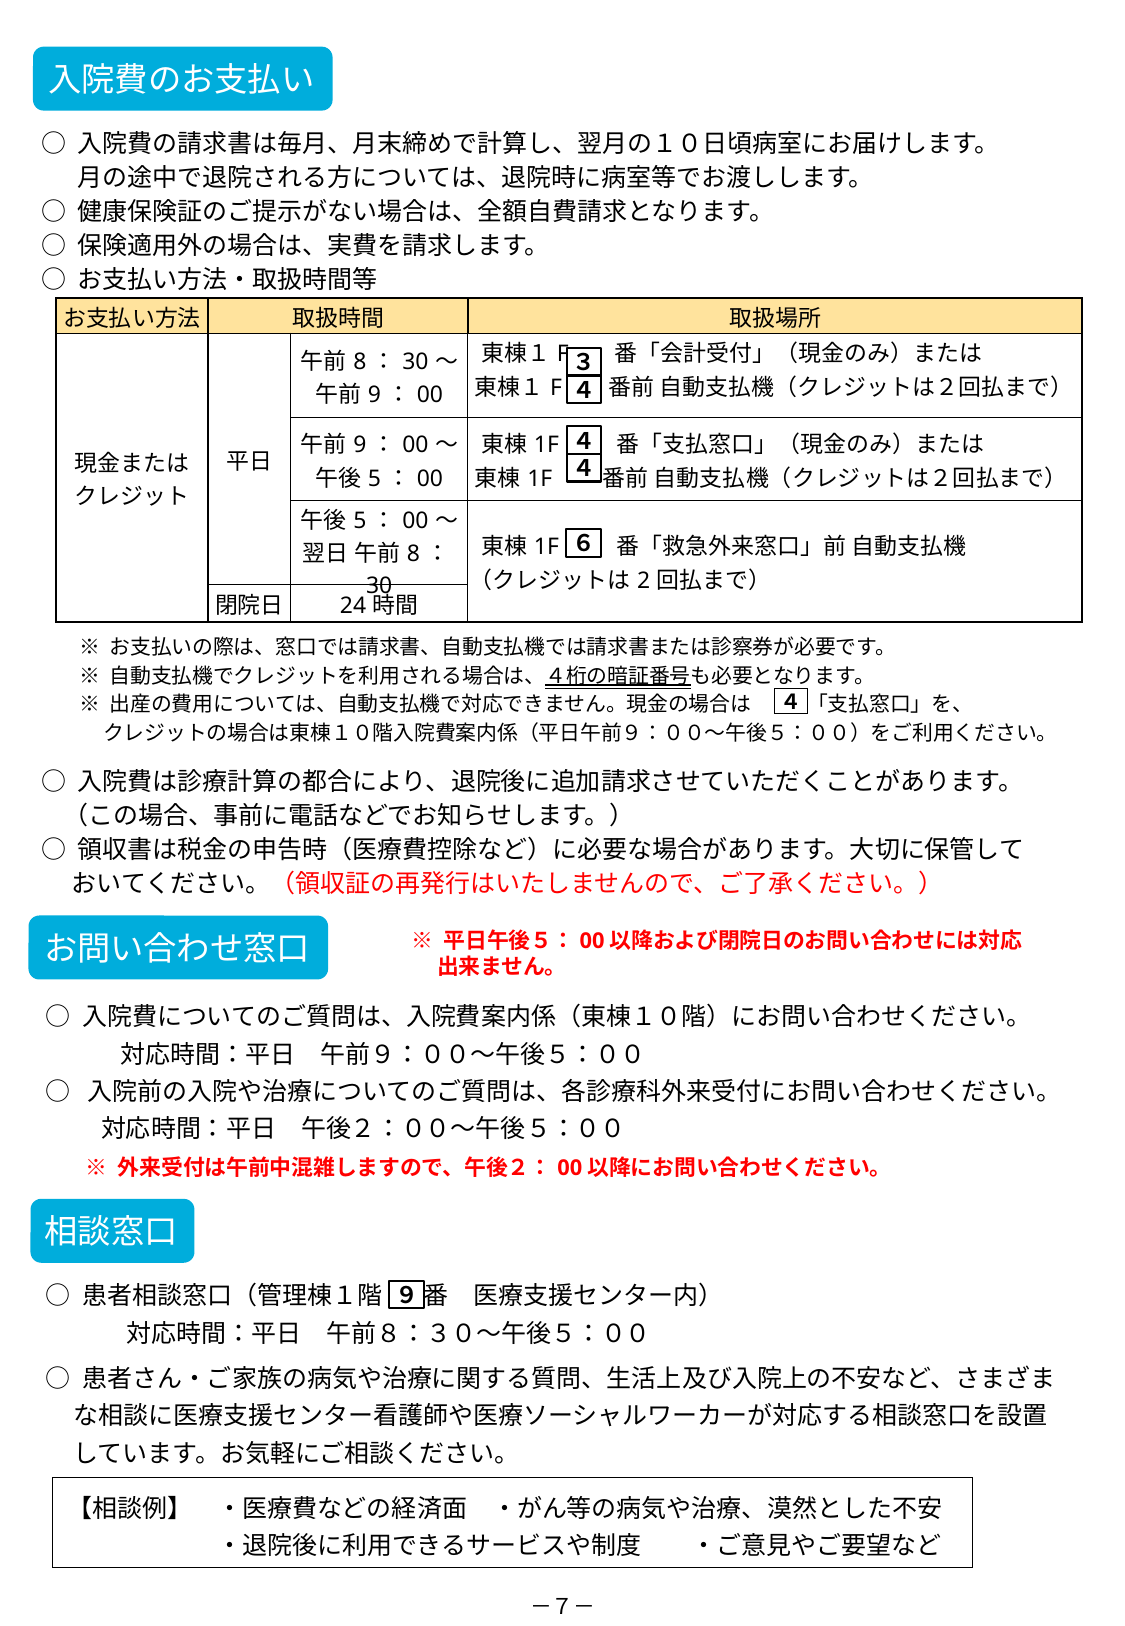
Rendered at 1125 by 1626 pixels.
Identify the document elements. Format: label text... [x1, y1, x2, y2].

table_cell 24時間 [291, 585, 467, 621]
text_box ４ [566, 375, 602, 403]
table_header お支払い方法 [57, 299, 207, 333]
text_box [28, 1198, 195, 1263]
table_header 取扱時間 [209, 299, 467, 333]
table_cell 午前8：30～ 午前9：00 [291, 334, 467, 417]
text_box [30, 46, 333, 111]
text_box ９ [389, 1280, 425, 1309]
text_box ４ [566, 426, 602, 453]
table_cell 午前9：00～ 午後5：00 [291, 418, 467, 500]
table_cell 午後5：00～ 翌日 午前8：30 [291, 501, 467, 584]
text_box ○ 患者相談窓口（管理棟１階 番 医療支援センター内） 対応時間：平日 午前８：３０～午後５：００ [30, 1264, 1083, 1347]
text_box ３ [566, 347, 602, 375]
text_box ○ 患者さん・ご家族の病気や治療に関する質問、生活上及び入院上の不安など、さまざま な相談に医療支援センター看護師や医療ソーシャルワーカーが対応する相談窓口を設置 しています。お気軽にご相談ください。 [30, 1347, 1083, 1475]
text_box ○ 入院費の請求書は毎月、月末締めで計算し、翌月の１０日頃病室にお届けします。 月の途中で退院される方については、退院時に病室等でお渡しします。 ○ 健康保険証のご提示がない場合は、全額自費請求となります。 ○ 保険適用外の場合は、実費を請求します。 ○ お支払い方法・取扱時間等 [26, 115, 1035, 301]
text_box －７－ [515, 1585, 610, 1625]
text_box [26, 915, 329, 980]
table_cell 東棟１F 番「会計受付」（現金のみ）または 東棟１F 番前 自動支払機（クレジットは２回払まで） [468, 334, 1081, 417]
text_box ※ 平日午後５：00以降および閉院日のお問い合わせには対応 出来ません。 [397, 919, 1065, 987]
table_cell 東棟1F 番「支払窓口」（現金のみ）または 東棟1F 番前 自動支払機（クレジットは２回払まで） [468, 418, 1081, 500]
table_cell 閉院日 [209, 585, 290, 621]
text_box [26, 622, 1095, 754]
text_box ○ 入院費についてのご質問は、入院費案内係（東棟１０階）にお問い合わせください。 対応時間：平日 午前９：００～午後５：００ ○ 入院前の入院や治療についてのご質問は、各診療科外来受付にお問い合わせください。 対応時間：平日 午後２：００～午後５：００ ※ 外来受付は午前中混雑しますので、午後２：00以降にお問い合わせください。 [30, 986, 1083, 1188]
text_box ○ 入院費は診療計算の都合により、退院後に追加請求させていただくことがあります。 （この場合、事前に電話などでお知らせします。） ○ 領収書は税金の申告時（医療費控除など）に必要な場合があります。大切に保管して おいてください。（領収証の再発行はいたしませんので、ご了承ください。） [26, 762, 1078, 905]
table_cell 平日 [209, 334, 290, 584]
text_box ４ [566, 453, 602, 482]
text_box ６ [566, 529, 602, 557]
text_box 【相談例】 ・医療費などの経済面 ・がん等の病気や治療、漠然とした不安 ・退院後に利用できるサービスや制度 ・ご意見やご要望など [52, 1477, 973, 1568]
table_header 取扱場所 [469, 299, 1081, 333]
table_cell 現金または クレジット [57, 334, 207, 621]
table_cell 東棟1F 番「救急外来窓口」前 自動支払機 （クレジットは2回払まで） [468, 501, 1081, 621]
